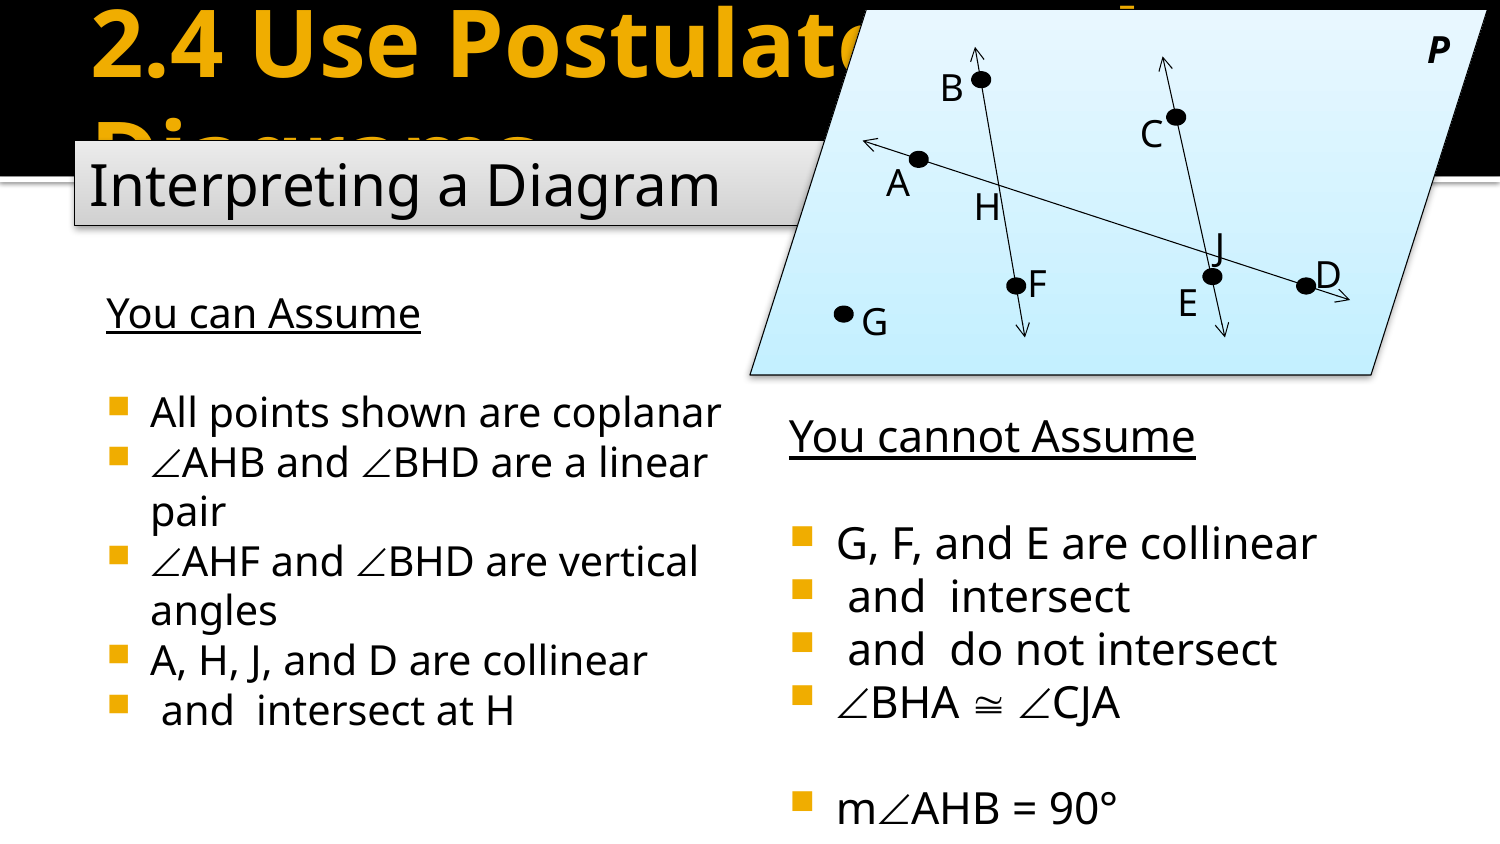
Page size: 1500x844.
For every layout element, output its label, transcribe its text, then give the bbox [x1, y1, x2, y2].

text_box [749, 9, 1488, 375]
text_box Interpreting a Diagram [74, 140, 744, 226]
title 2.4 Use Postulates and Diagrams [75, 18, 744, 140]
